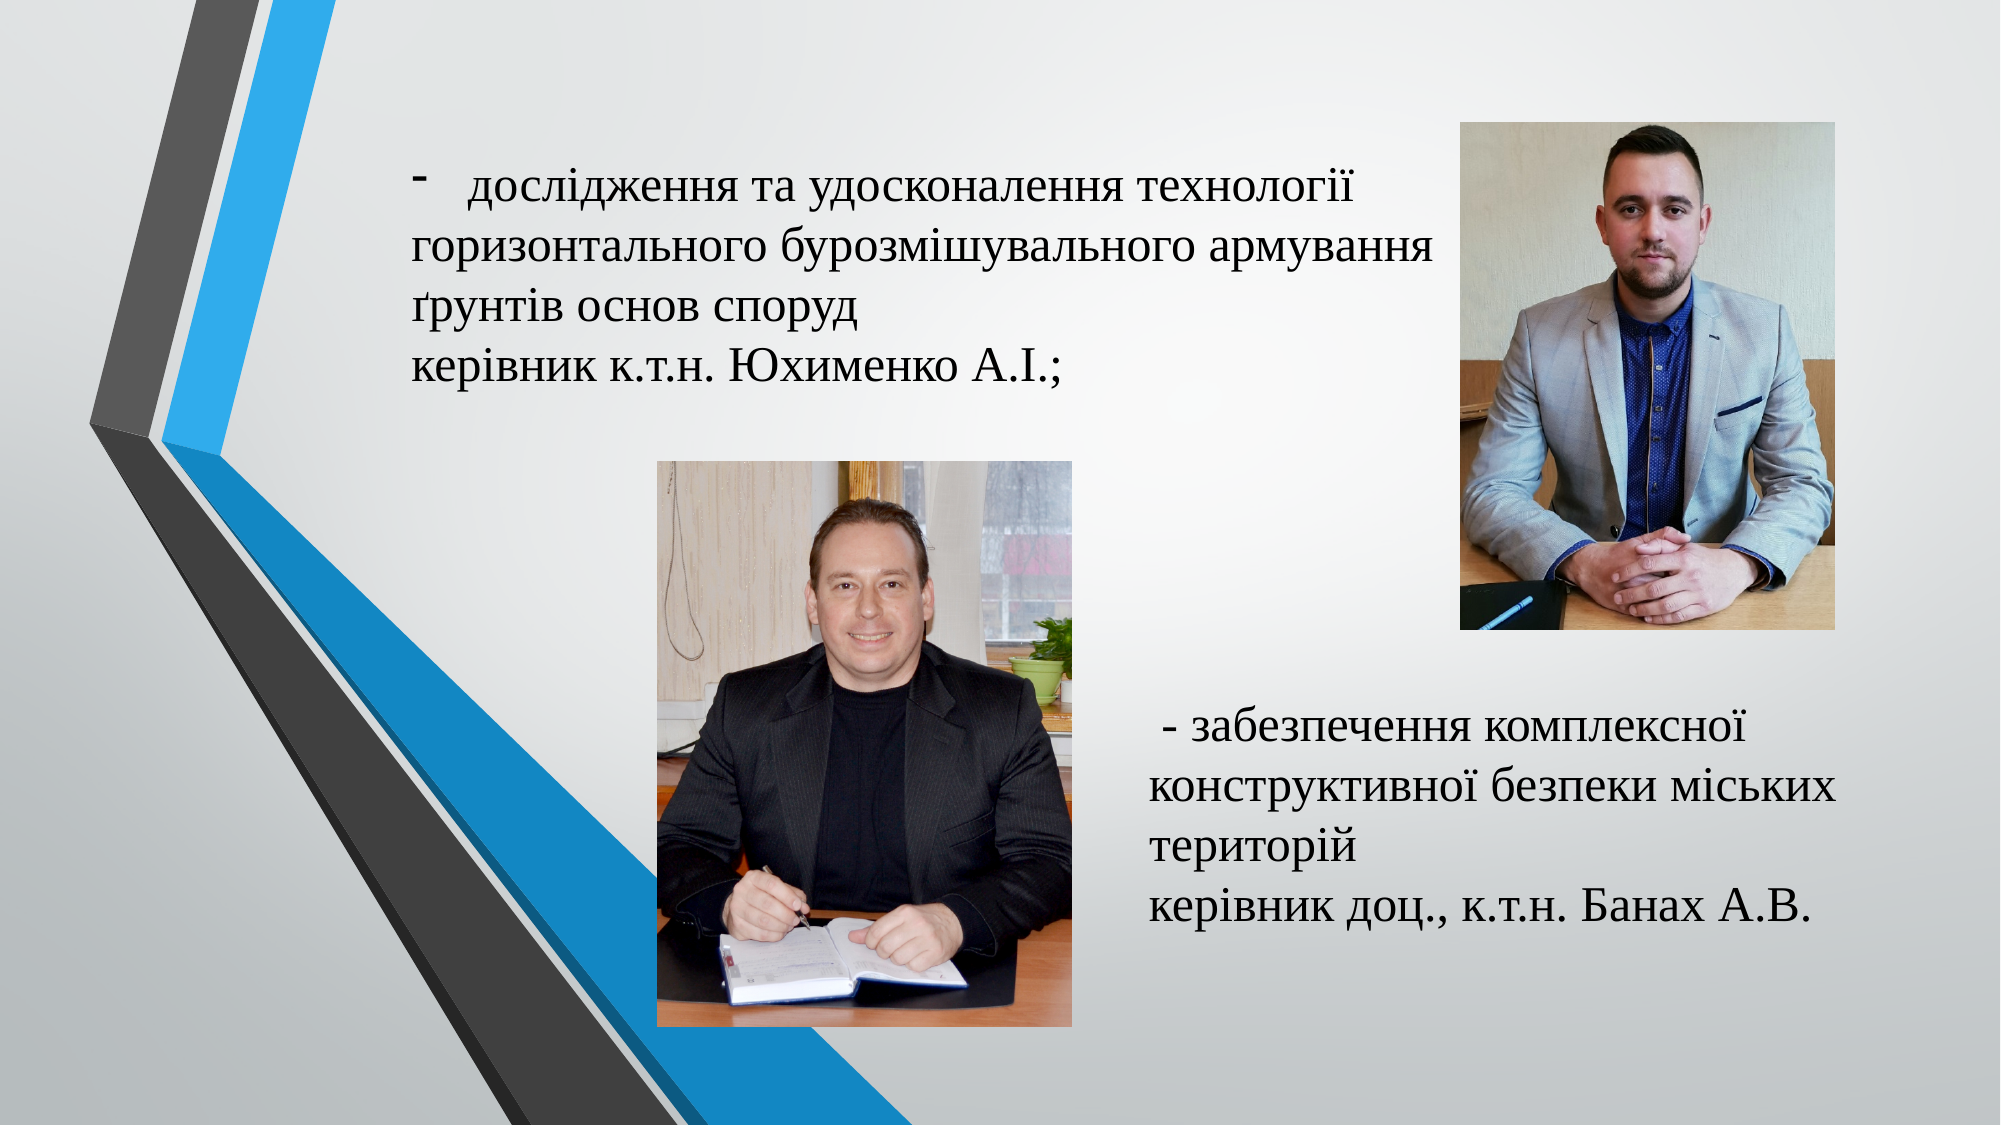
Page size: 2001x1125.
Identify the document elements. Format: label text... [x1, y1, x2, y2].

text_box дослідження та удосконалення технології горизонтального бурозмішувального армування ґрунтів основ споруд керівник к.т.н. Юхименко А.І.; - забезпечення комплексної конструктивної безпеки міських територій керівник доц., к.т.н. Банах А.В. [396, 97, 1960, 999]
picture [1460, 122, 1836, 630]
picture [657, 461, 1072, 1027]
